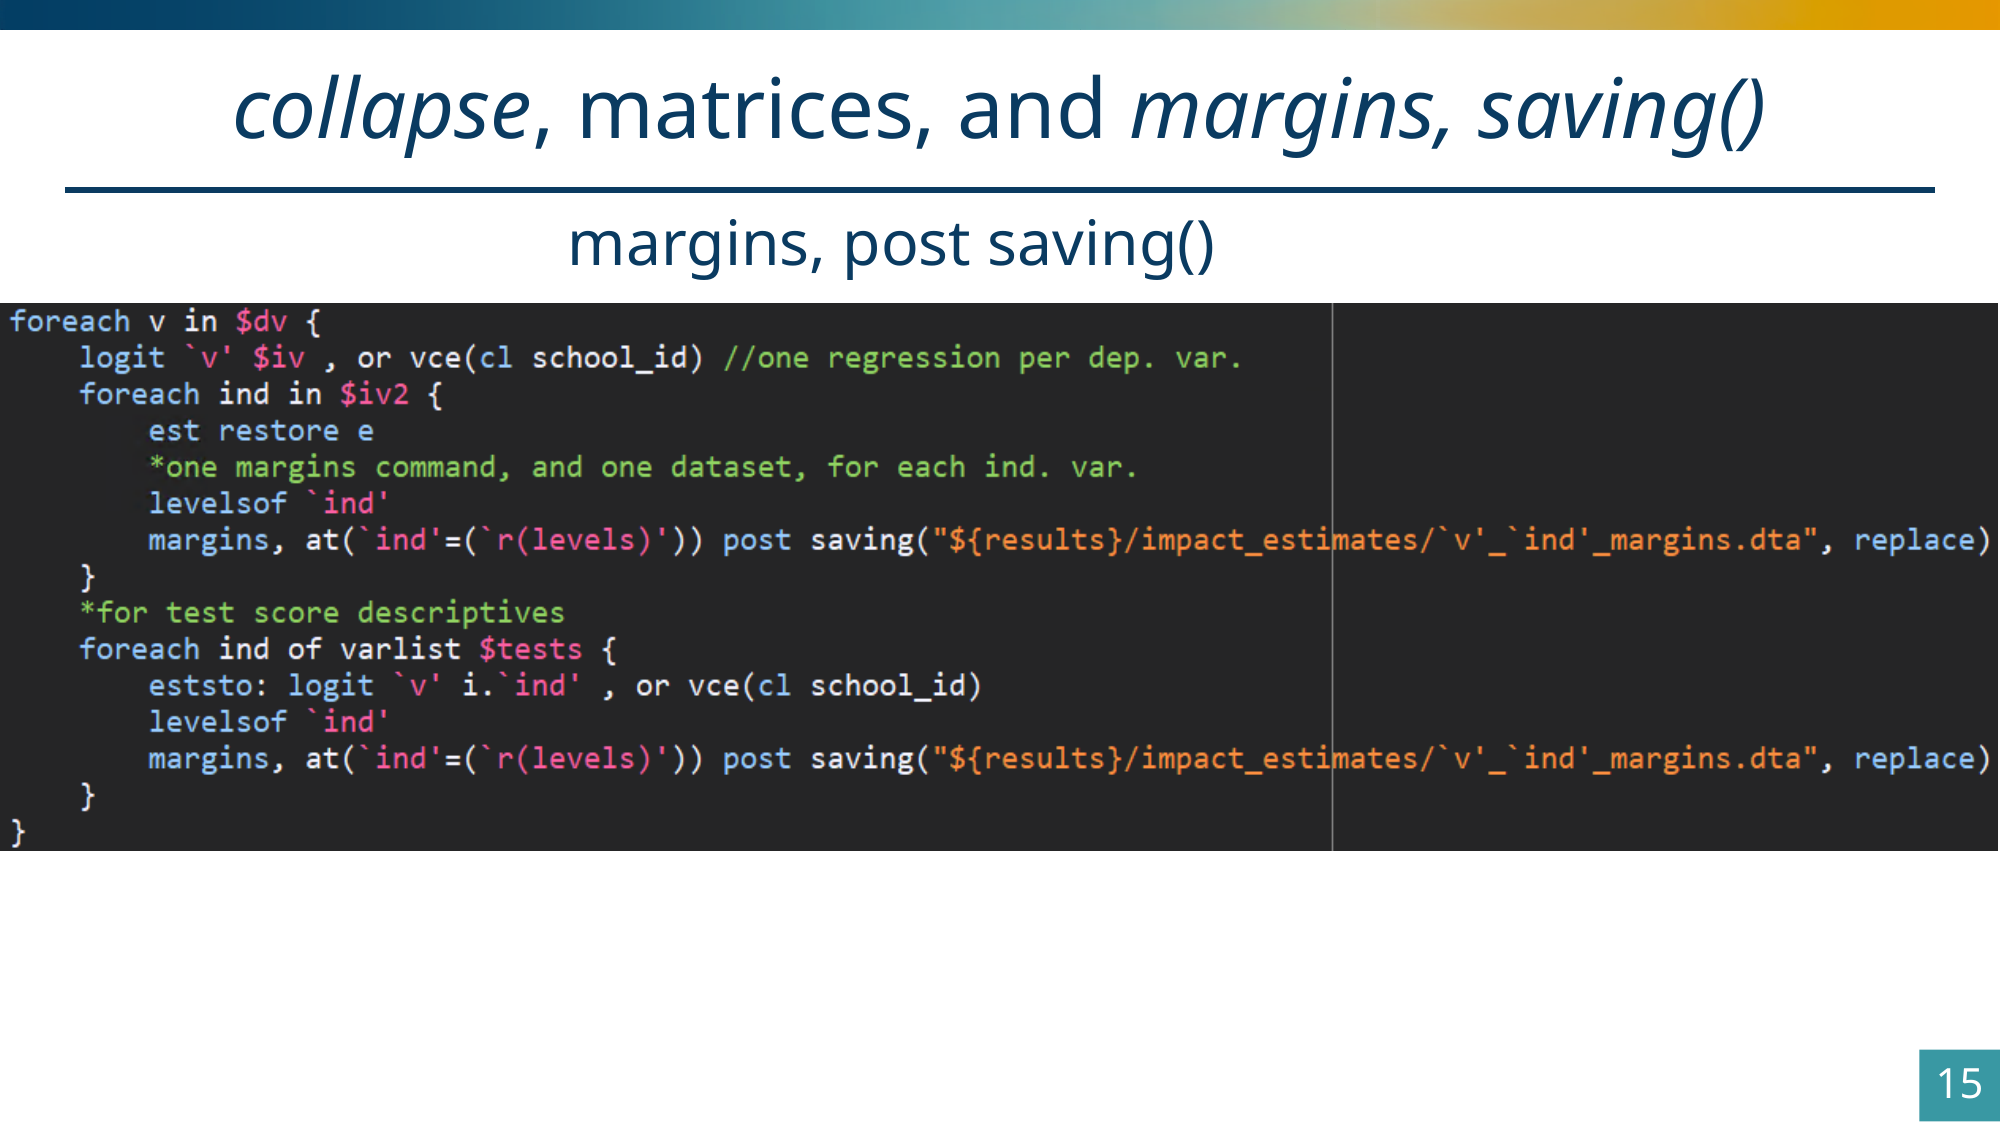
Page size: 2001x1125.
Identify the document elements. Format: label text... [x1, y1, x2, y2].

text_box margins, post saving() [553, 196, 1320, 286]
picture [0, 0, 2000, 30]
picture [0, 303, 1998, 851]
title collapse, matrices, and margins, saving() [64, 32, 1936, 190]
